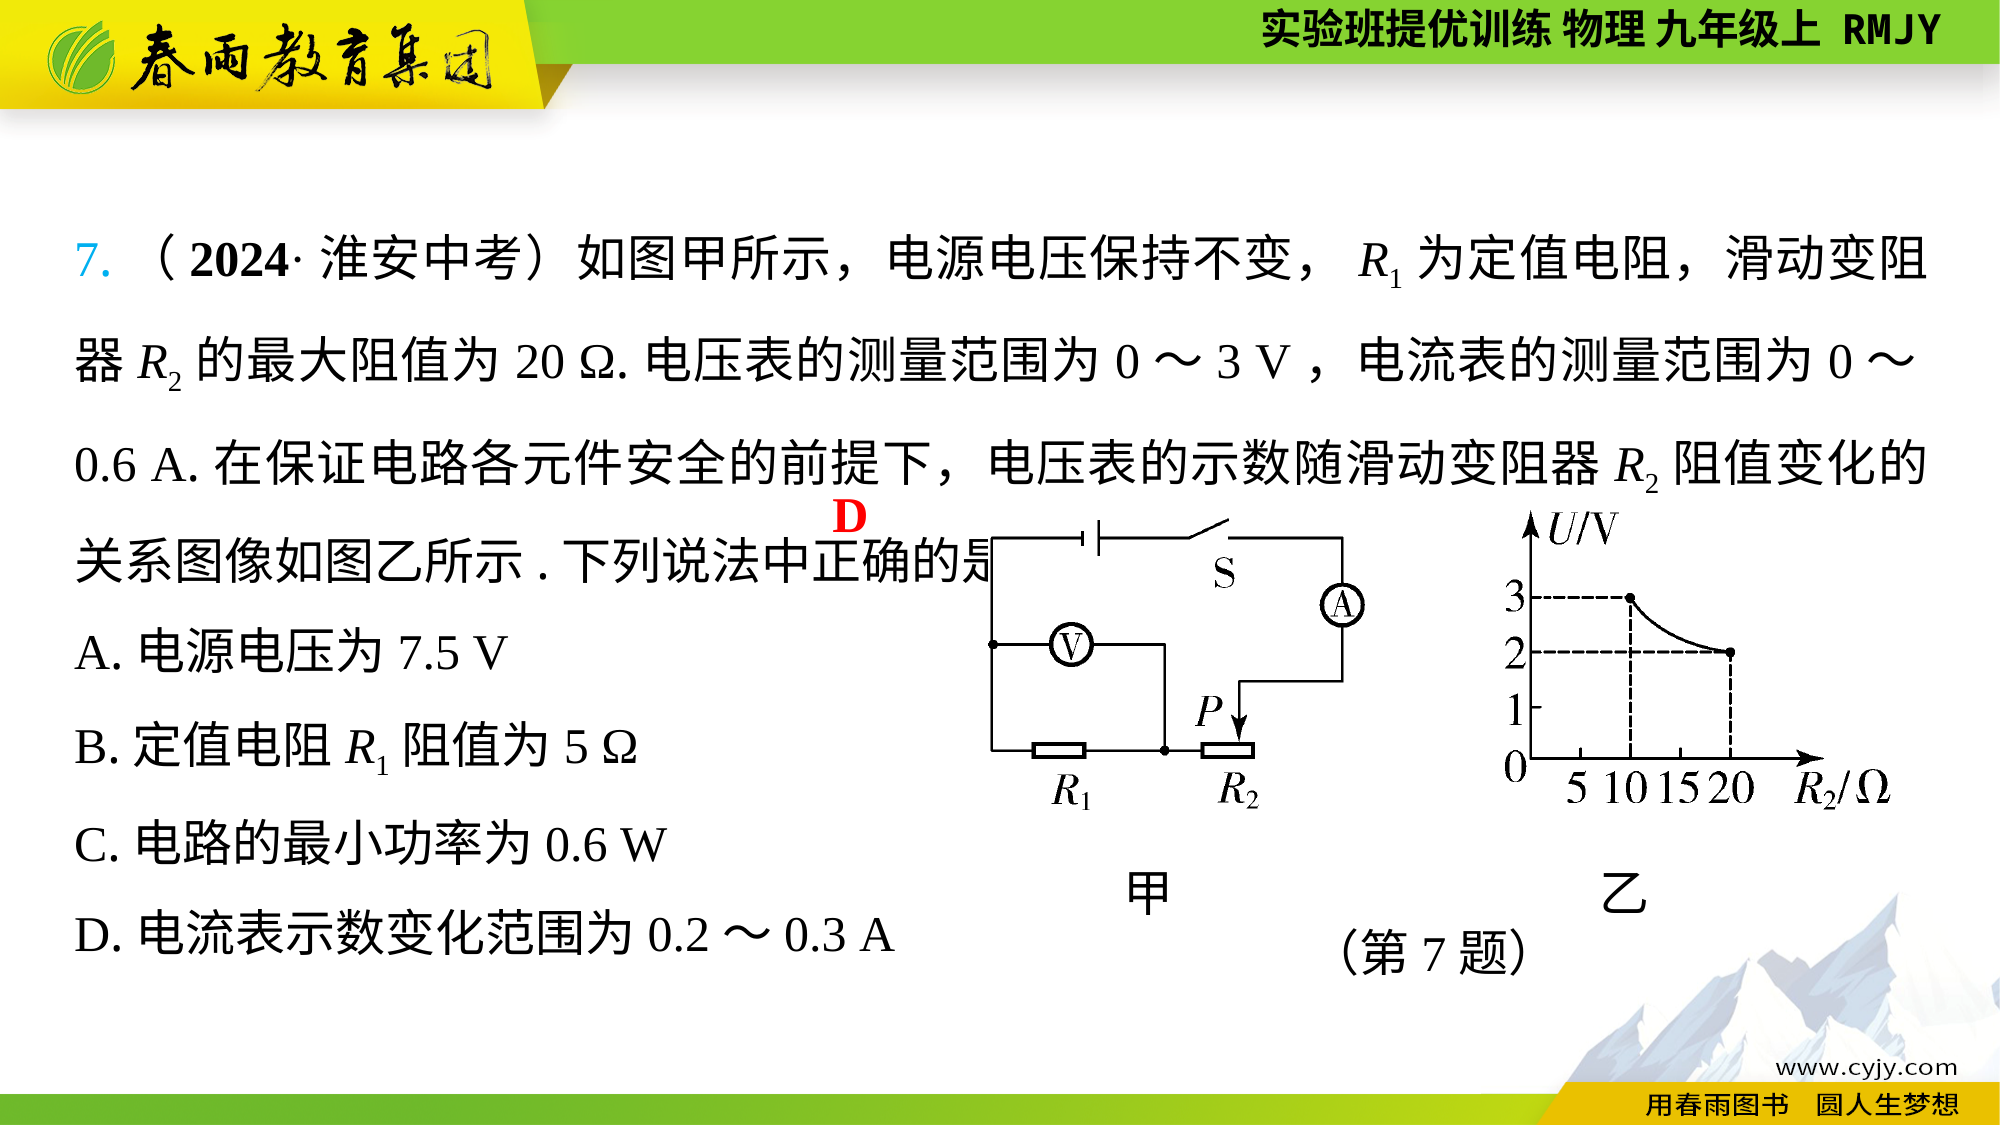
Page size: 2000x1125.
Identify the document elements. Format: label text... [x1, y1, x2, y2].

picture [0, 0, 2000, 1125]
text_box 甲 乙 （第7题） [1109, 824, 1759, 989]
list 7.（2024·淮安中考）如图甲所示，电源电压保持不变，R1为定值电阻，滑动变阻器R2的最大阻值为20 Ω.电压表的测量范围为0～3 V，电流表的测量范围为0～0.6 A.在保证电路各元件安全的前提下，电压表的示数随滑动变阻器R2阻值变化的关系图像如图乙所示.下列说法中正确的是（ ）. A.电源电压为7.5 V B.定值电阻R1阻值为5 Ω C.电路的最小功率为0.6 W D.电流表示数变化范围为0.2～0.3 A [59, 184, 1944, 927]
text_box D [817, 474, 884, 550]
